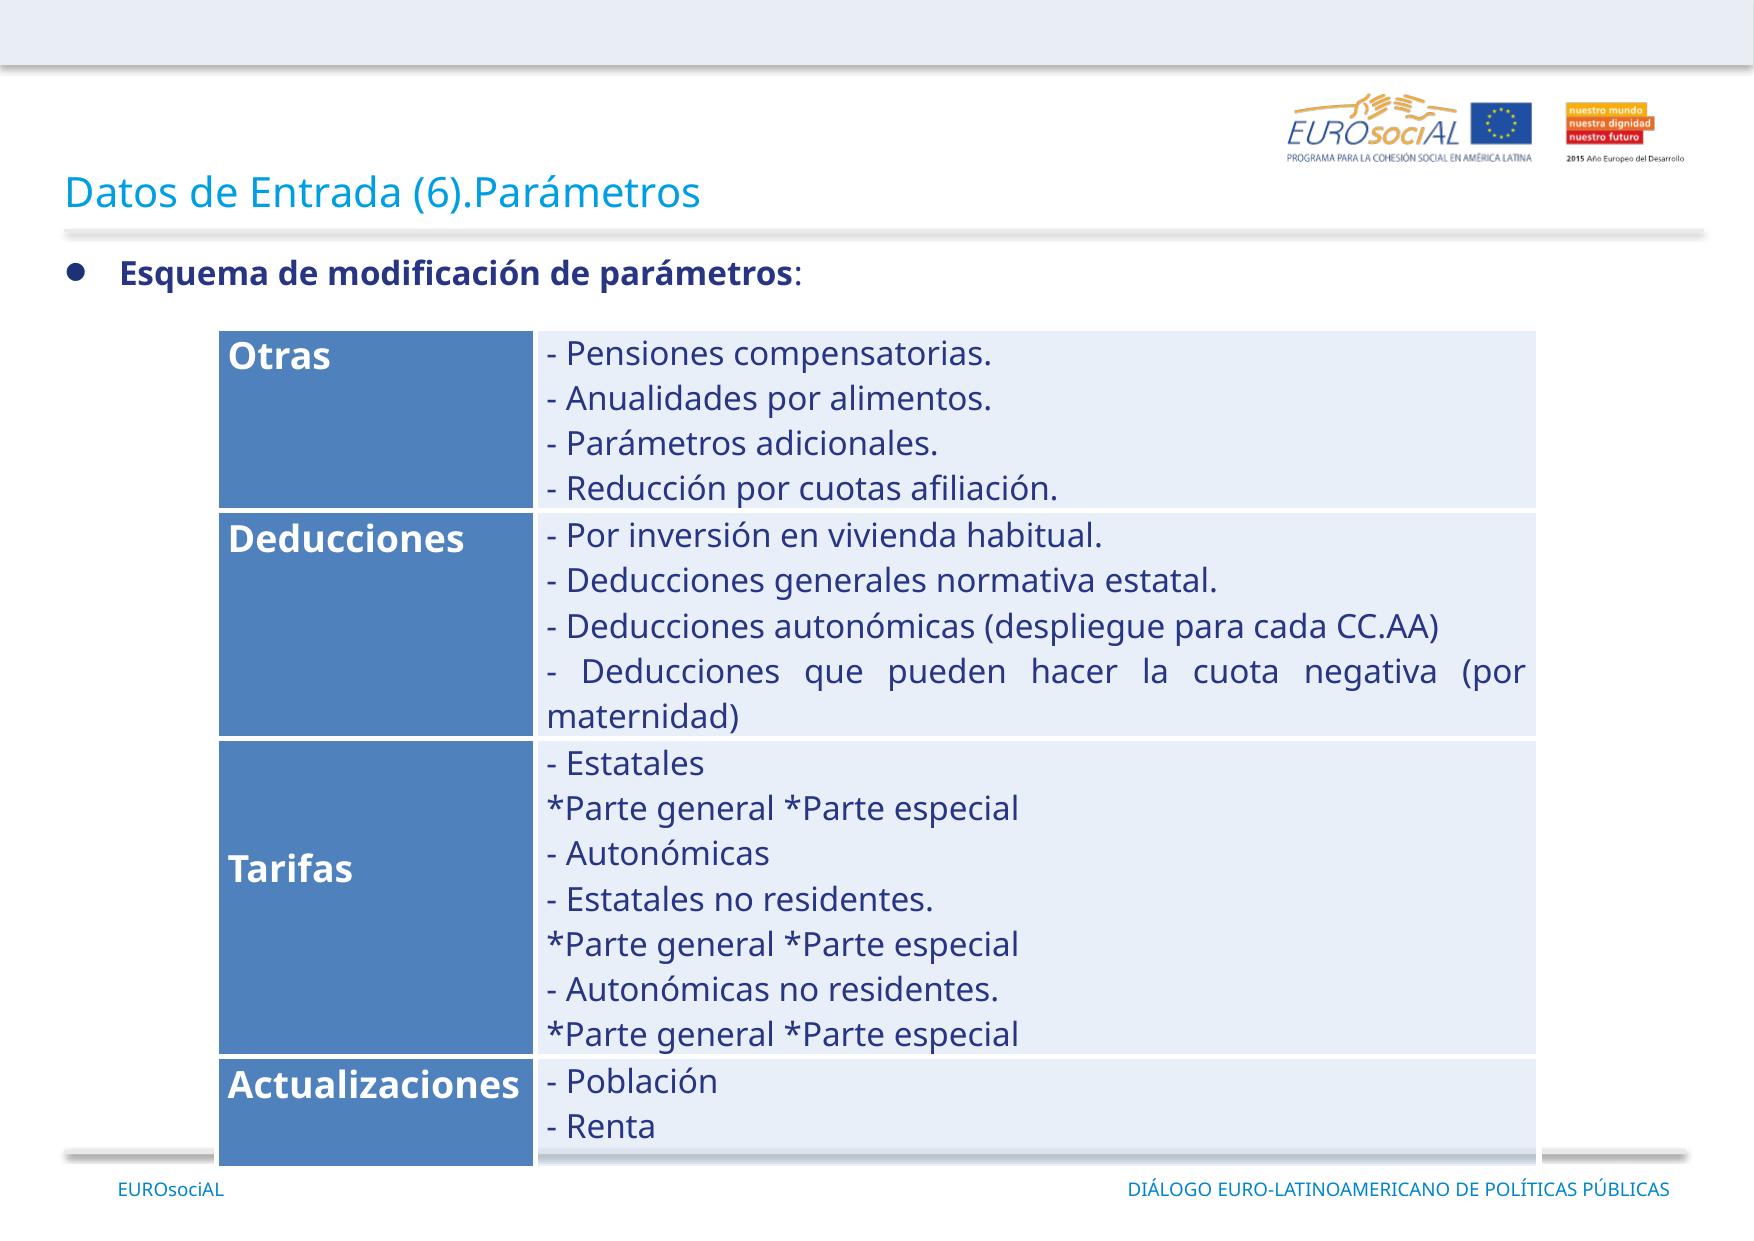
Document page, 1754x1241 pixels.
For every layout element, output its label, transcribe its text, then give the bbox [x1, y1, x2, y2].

table_header Otras [219, 331, 533, 508]
table_cell Deducciones [219, 513, 533, 736]
table_header - Pensiones compensatorias. - Anualidades por alimentos. - Parámetros adicionales. - Reducción por cuotas afiliación. [538, 331, 1536, 508]
picture [1278, 88, 1692, 173]
table_cell - Por inversión en vivienda habitual. - Deducciones generales normativa estatal. - Deducciones autonómicas (despliegue para cada CC.AA) - Deducciones que pueden hacer la cuota negativa (por maternidad) [538, 513, 1536, 736]
table_cell - Población - Renta [538, 1059, 1536, 1166]
table_cell Actualizaciones [219, 1059, 533, 1166]
table_cell Tarifas [219, 741, 533, 1054]
text_box Esquema de modificación de parámetros: [64, 242, 1692, 1141]
text_box Datos de Entrada (6).Parámetros [49, 158, 1628, 233]
table_cell - Estatales *Parte general *Parte especial - Autonómicas - Estatales no residentes. *Parte general *Parte especial - Autonómicas no residentes. *Parte general *Parte especial [538, 741, 1536, 1054]
